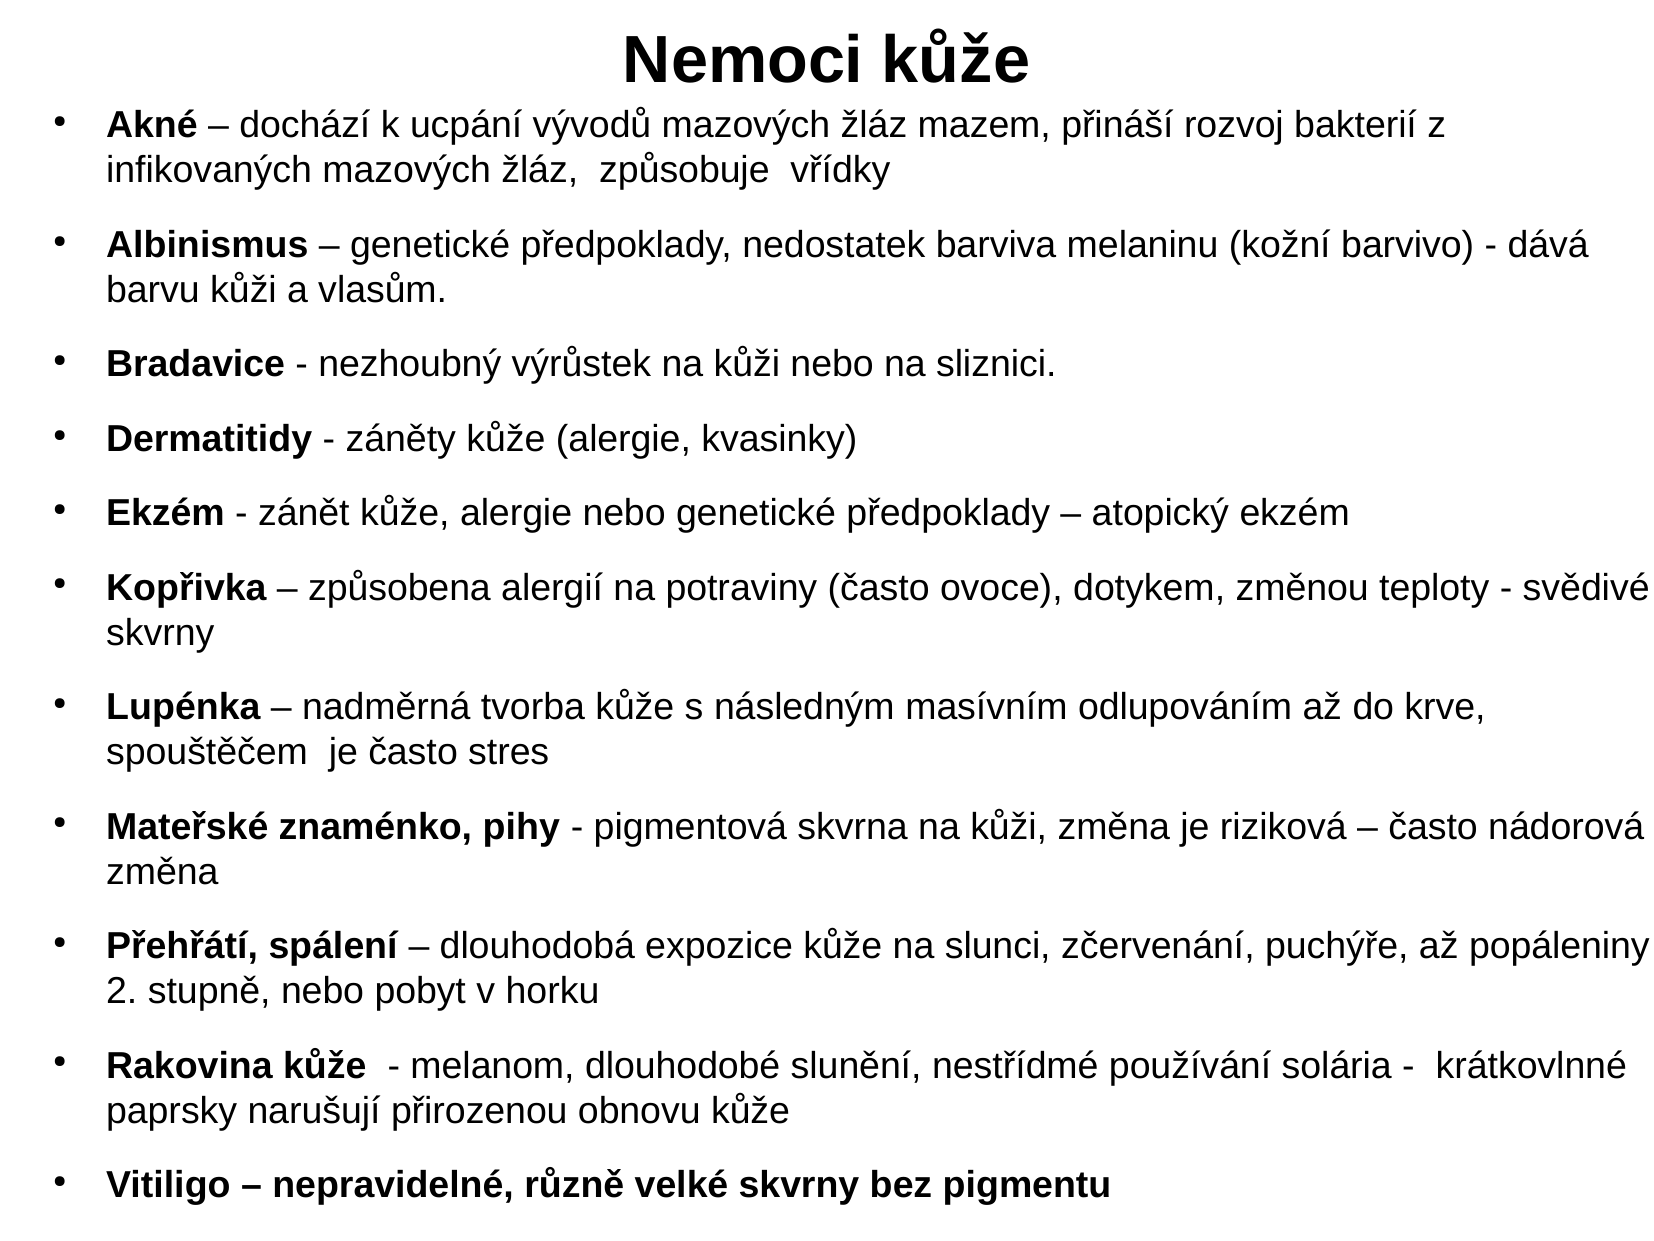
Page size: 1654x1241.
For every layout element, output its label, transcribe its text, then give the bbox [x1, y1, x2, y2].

title Nemoci kůže [82, 0, 1571, 100]
list Akné – dochází k ucpání vývodů mazových žláz mazem, přináší rozvoj bakterií z infikovaných mazových žláz, způsobuje vřídky Albinismus – genetické předpoklady, nedostatek barviva melaninu (kožní barvivo) - dává barvu kůži a vlasům. Bradavice - nezhoubný výrůstek na kůži nebo na sliznici. Dermatitidy - záněty kůže (alergie, kvasinky) Ekzém - zánět kůže, alergie nebo genetické předpoklady – atopický ekzém Kopřivka – způsobena alergií na potraviny (často ovoce), dotykem, změnou teploty - svědivé skvrny Lupénka – nadměrná tvorba kůže s následným masívním odlupováním až do krve, spouštěčem je často stres Mateřské znaménko, pihy - pigmentová skvrna na kůži, změna je riziková – často nádorová změna Přehřátí, spálení – dlouhodobá expozice kůže na slunci, zčervenání, puchýře, až popáleniny 2. stupně, nebo pobyt v horku Rakovina kůže - melanom, dlouhodobé slunění, nestřídmé používání solária - krátkovlnné paprsky narušují přirozenou obnovu kůže Vitiligo – nepravidelné, různě velké skvrny bez pigmentu [35, 100, 1654, 1241]
